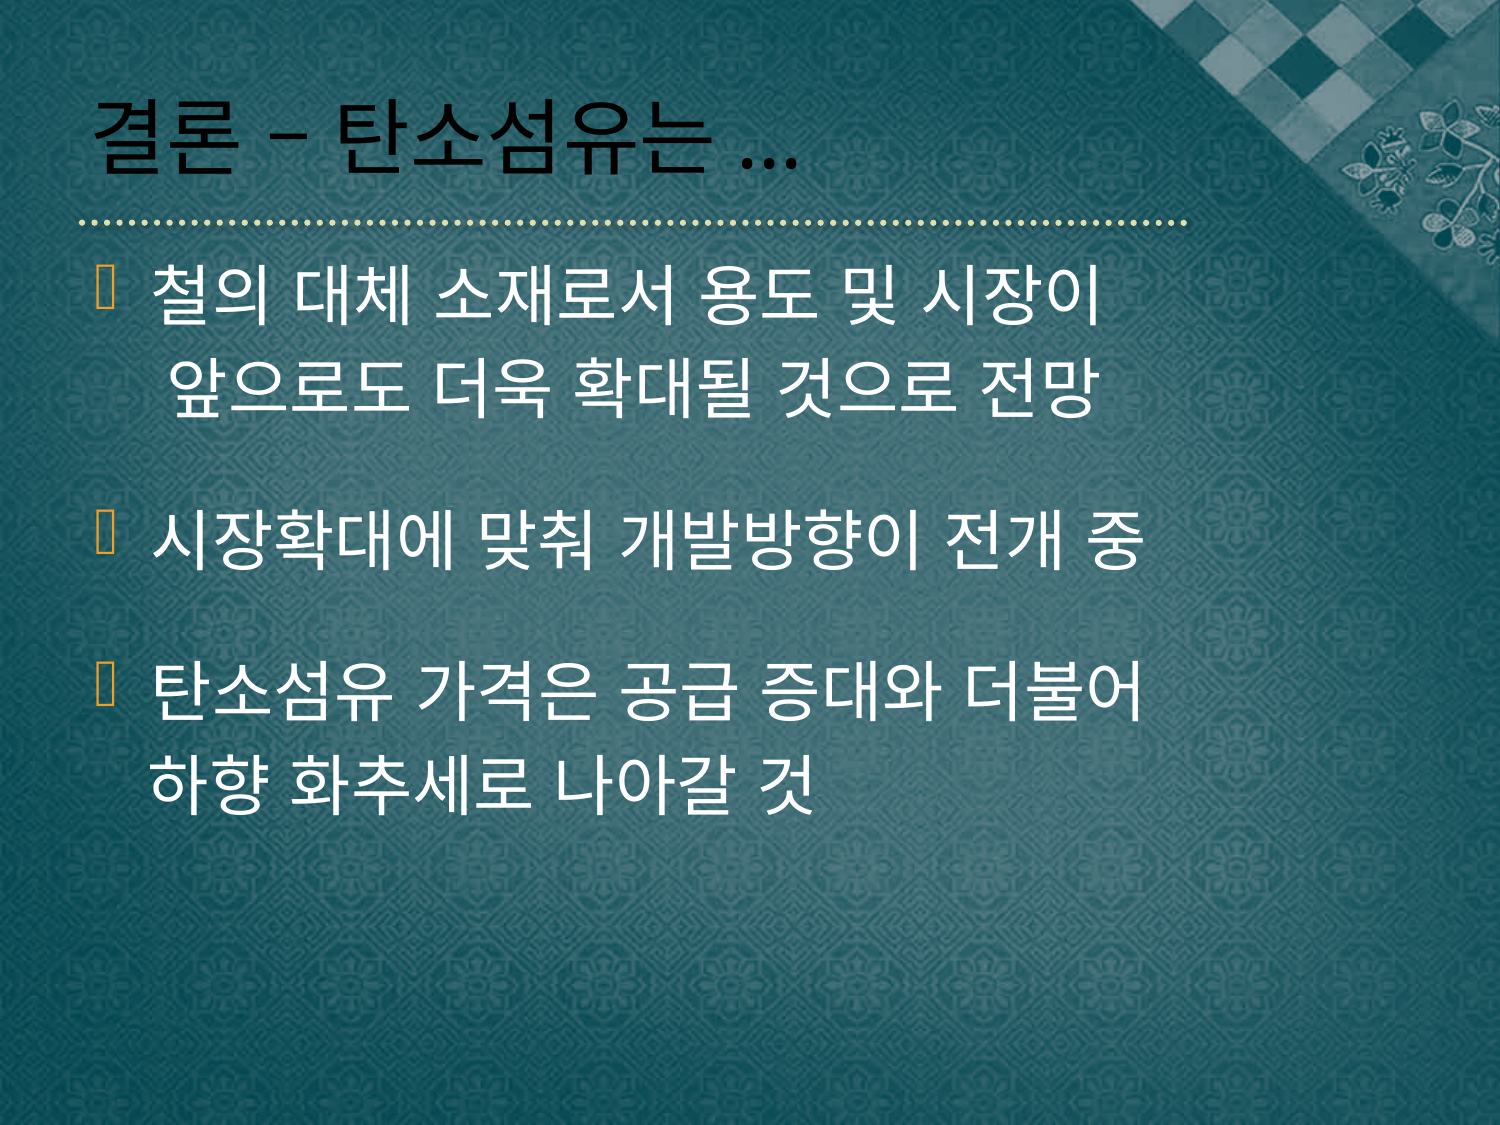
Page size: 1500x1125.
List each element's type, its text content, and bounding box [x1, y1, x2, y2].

title 결론 – 탄소섬유는... [75, 58, 1196, 211]
list 철의 대체 소재로서 용도 및 시장이 앞으로도 더욱 확대될 것으로 전망 시장확대에 맞춰 개발방향이 전개 중 탄소섬유 가격은 공급 증대와 더불어 하향 화추세로 나아갈 것 [79, 246, 1430, 1005]
